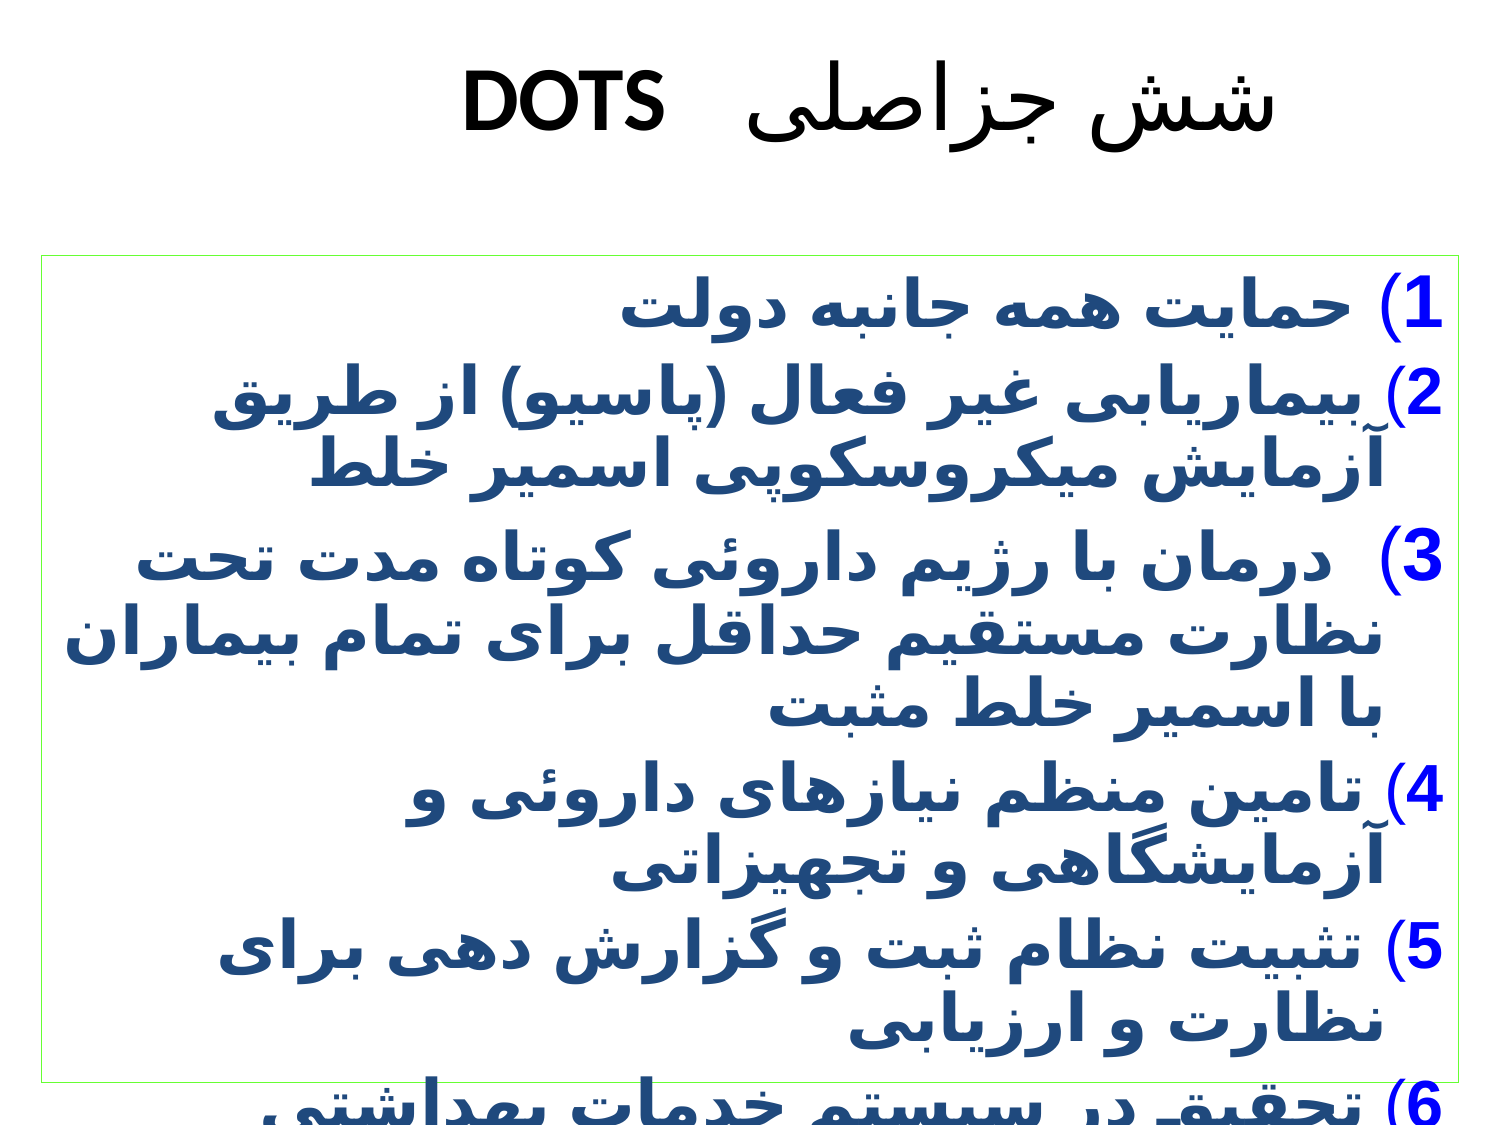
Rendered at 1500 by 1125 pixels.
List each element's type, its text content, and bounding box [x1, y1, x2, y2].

list 1) حمايت همه جانبه دولت 2) بيماريابی غير فعال (پاسيو) از طريق آزمايش ميكروسكوپی اسمير خلط 3) درمان با رژيم داروئی كوتاه مدت تحت نظارت مستقيم حداقل برای تمام بيماران با اسمير خلط مثبت 4) تامين منظم نيازهای داروئی و آزمايشگاهی و تجهيزاتی 5) تثبيت نظام ثبت و گزارش دهی برای نظارت و ارزيابی 6) تحقيق در سيستم خدمات بهداشتی درمانی در ارتباط با بيماری سل [41, 255, 1459, 1083]
title شش جزاصلی DOTS [277, 0, 1439, 188]
